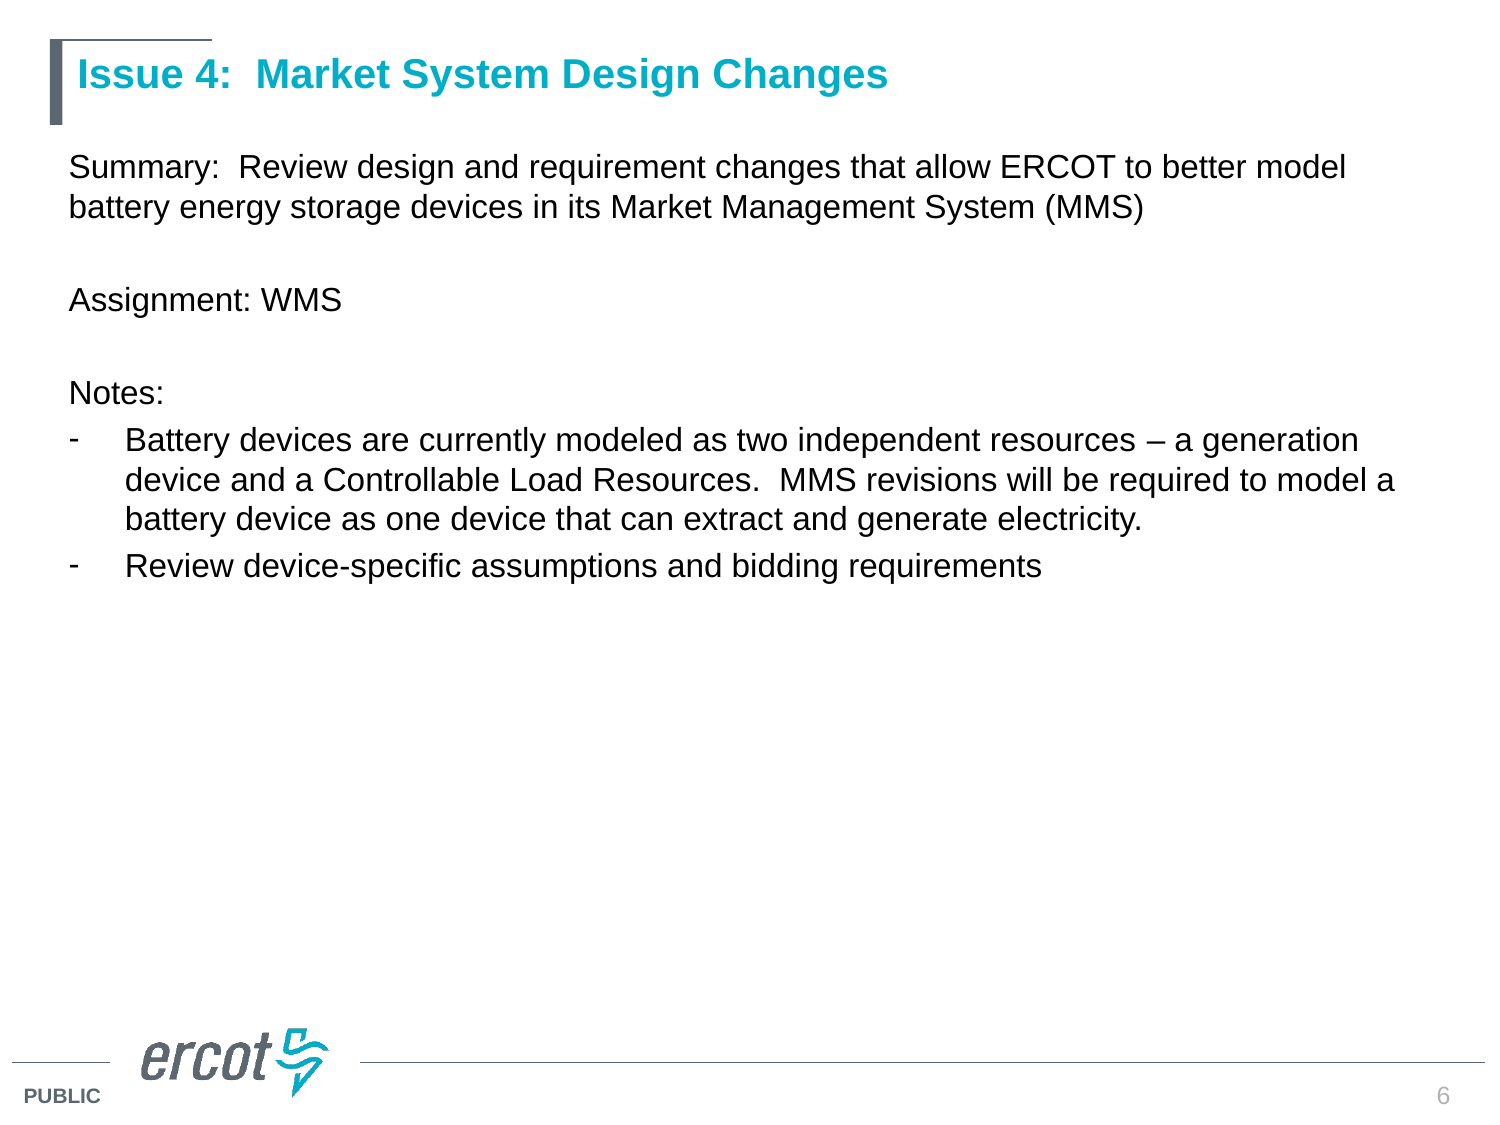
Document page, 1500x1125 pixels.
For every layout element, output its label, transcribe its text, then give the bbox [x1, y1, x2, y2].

picture [137, 1024, 332, 1100]
text_box [323, 507, 1500, 583]
title Issue 4: Market System Design Changes [62, 39, 1450, 125]
list Summary: Review design and requirement changes that allow ERCOT to better model battery energy storage devices in its Market Management System (MMS) Assignment: WMS Notes: Battery devices are currently modeled as two independent resources – a generation device and a Controllable Load Resources. MMS revisions will be required to model a battery device as one device that can extract and generate electricity. Review device-specific assumptions and bidding requirements [53, 137, 1441, 863]
slide_number 6 [1400, 1076, 1488, 1113]
